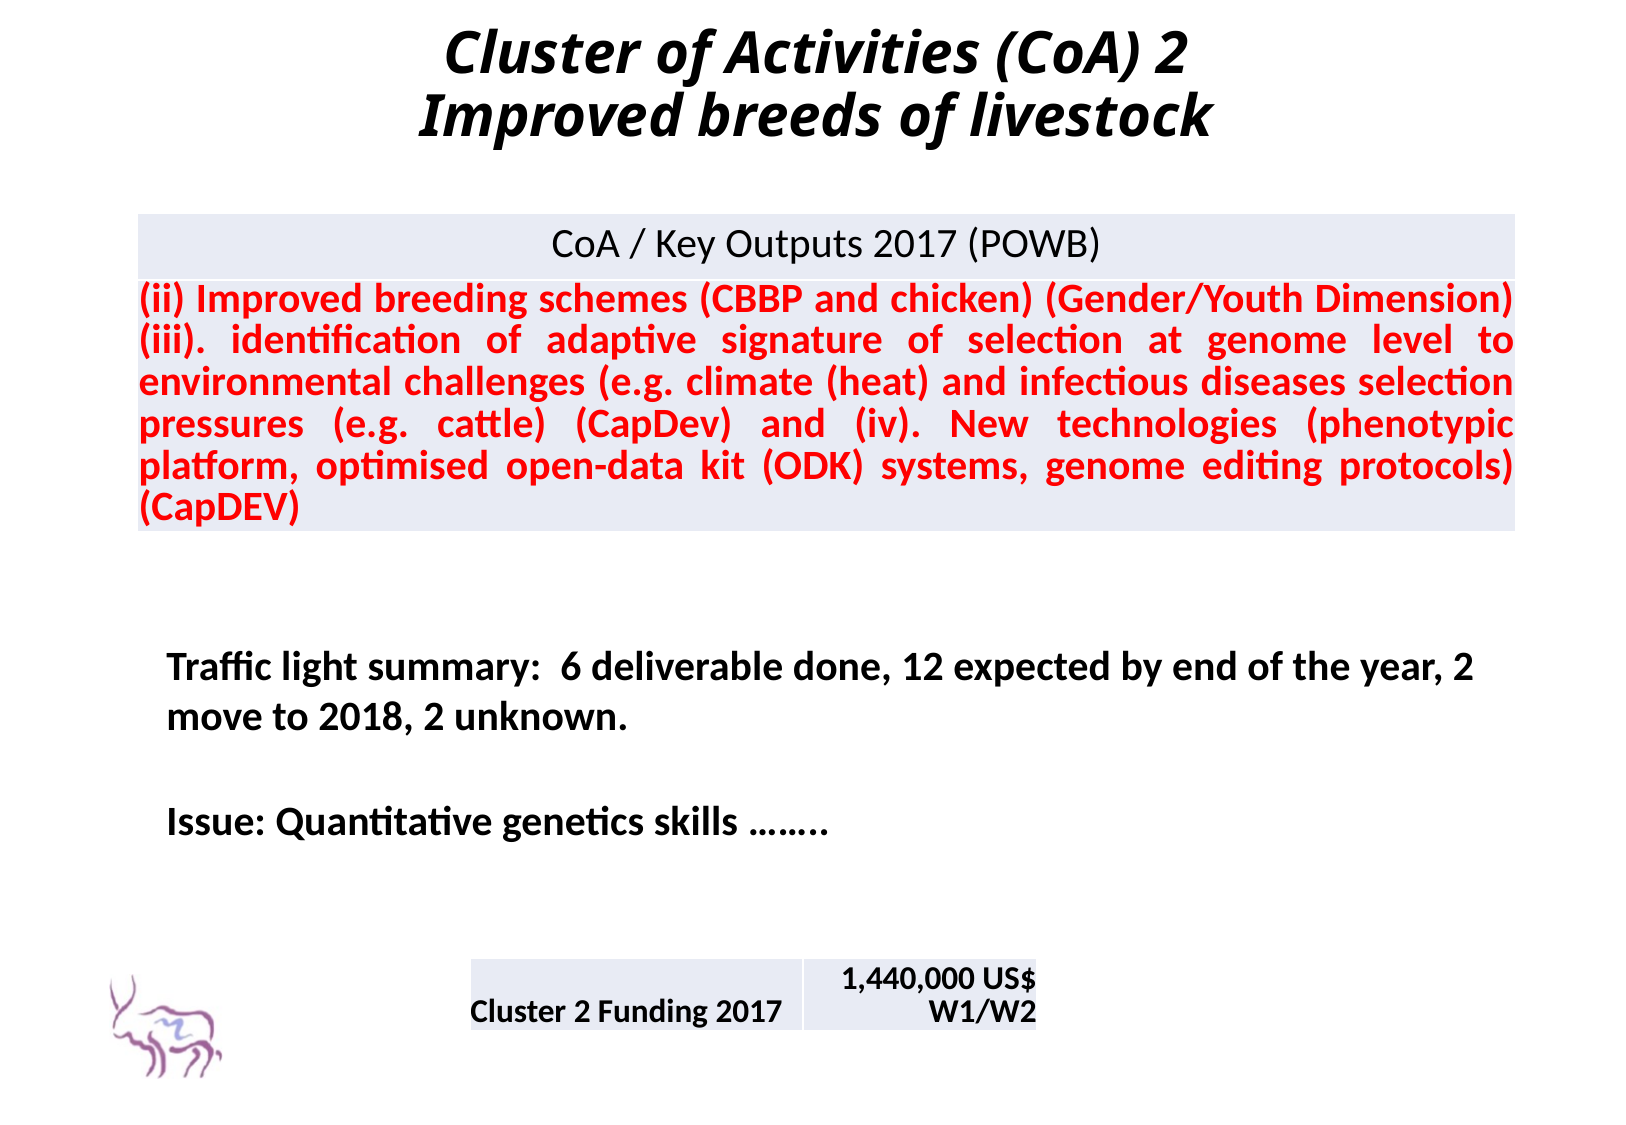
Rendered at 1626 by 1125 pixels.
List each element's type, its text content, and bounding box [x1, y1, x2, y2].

table_header Cluster 2 Funding 2017 [471, 959, 802, 1030]
text_box Traffic light summary: 6 deliverable done, 12 expected by end of the year, 2 move to 2018, 2 unknown. [151, 631, 1502, 746]
table_header CoA / Key Outputs 2017 (POWB) [138, 214, 1515, 279]
text_box Cluster of Activities (CoA) 2 Improved breeds of livestock [141, 0, 1492, 180]
picture [108, 974, 223, 1079]
table_cell (ii) Improved breeding schemes (CBBP and chicken) (Gender/Youth Dimension) (iii). identification of adaptive signature of selection at genome level to environmental challenges (e.g. climate (heat) and infectious diseases selection pressures (e.g. cattle) (CapDev) and (iv). New technologies (phenotypic platform, optimised open-data kit (ODK) systems, genome editing protocols) (CapDEV) [138, 281, 1515, 531]
table_header 1,440,000 US$ W1/W2 [804, 959, 1036, 1030]
text_box Issue: Quantitative genetics skills …….. [151, 786, 1516, 851]
